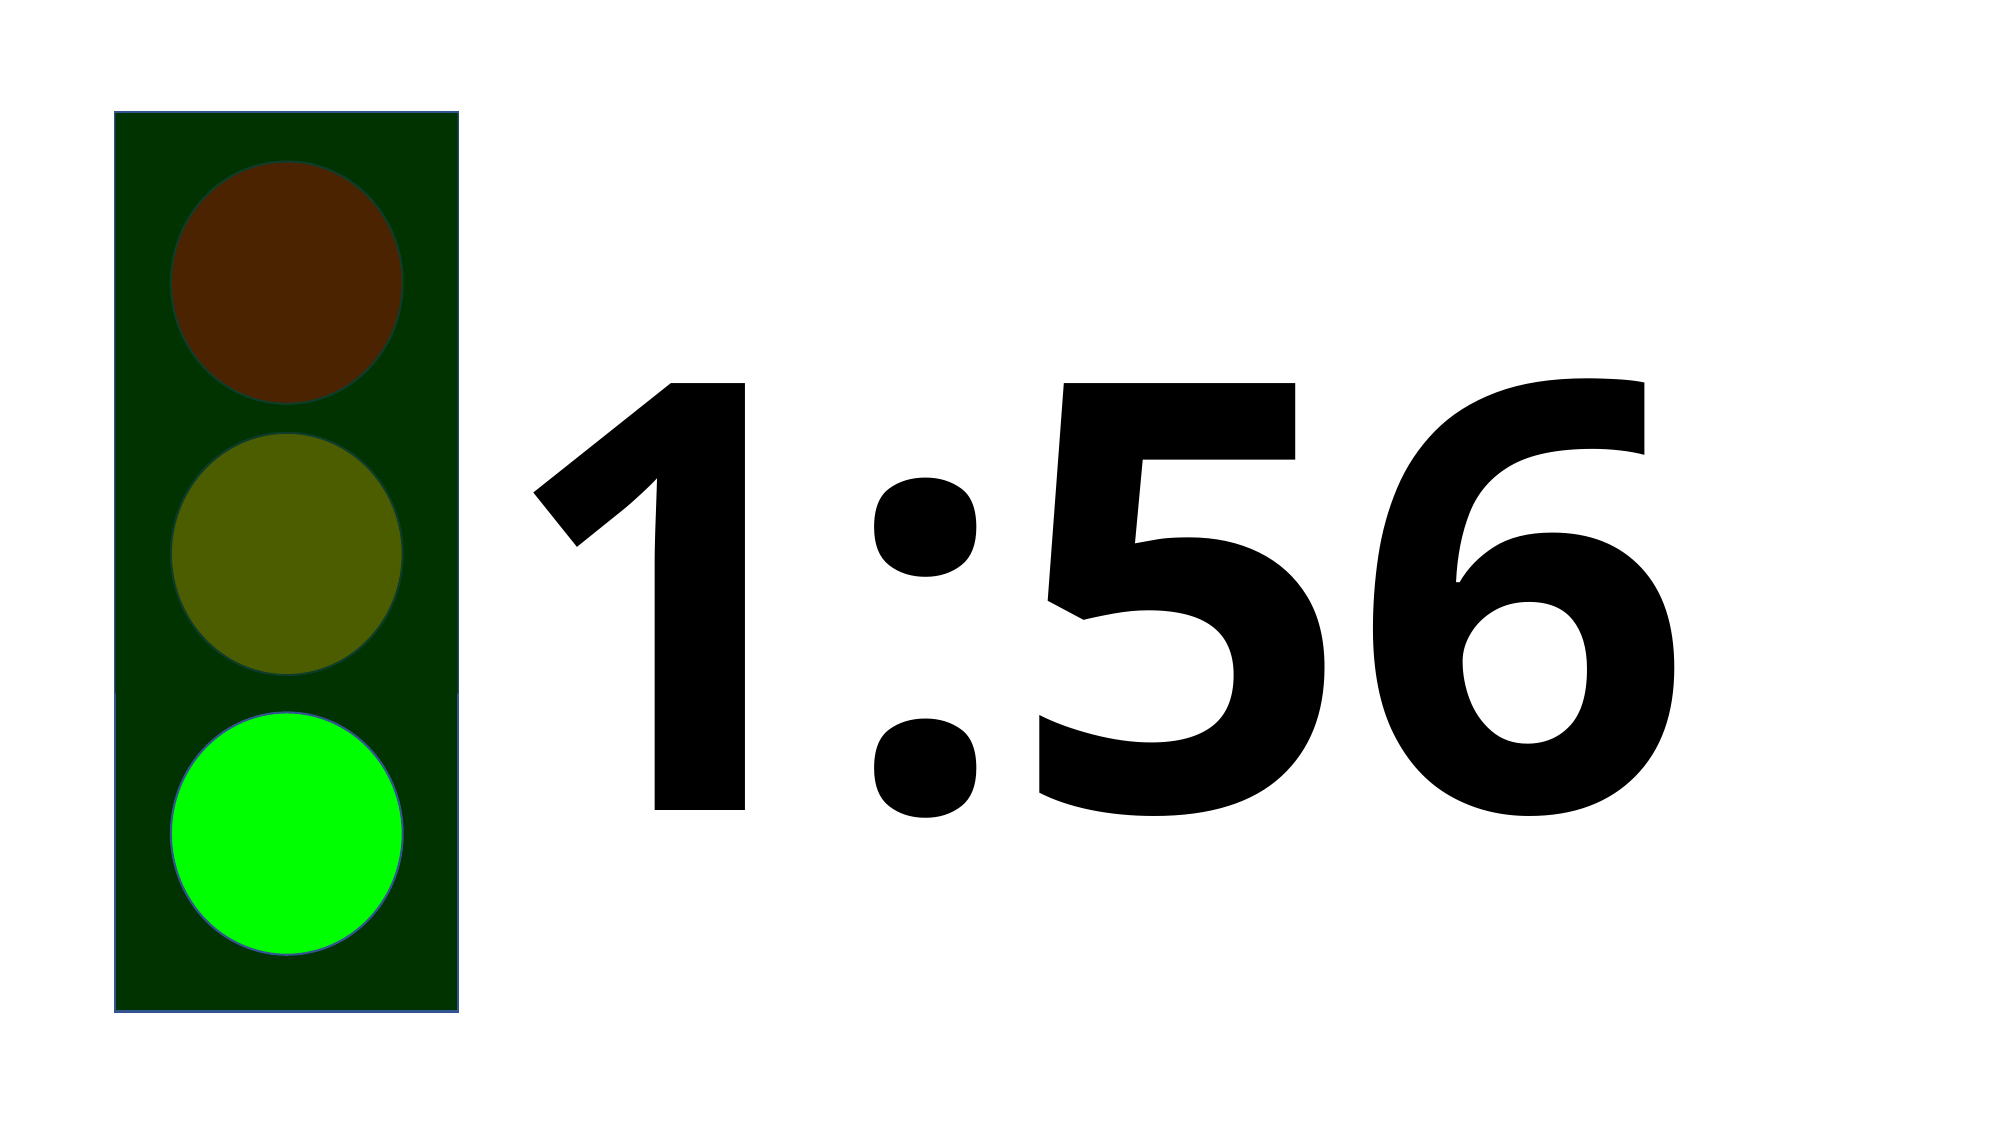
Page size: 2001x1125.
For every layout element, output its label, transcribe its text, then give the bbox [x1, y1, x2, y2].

text_box [114, 695, 459, 1013]
text_box [114, 112, 459, 695]
text_box [169, 711, 404, 956]
text_box 1:56 [483, 204, 1924, 938]
